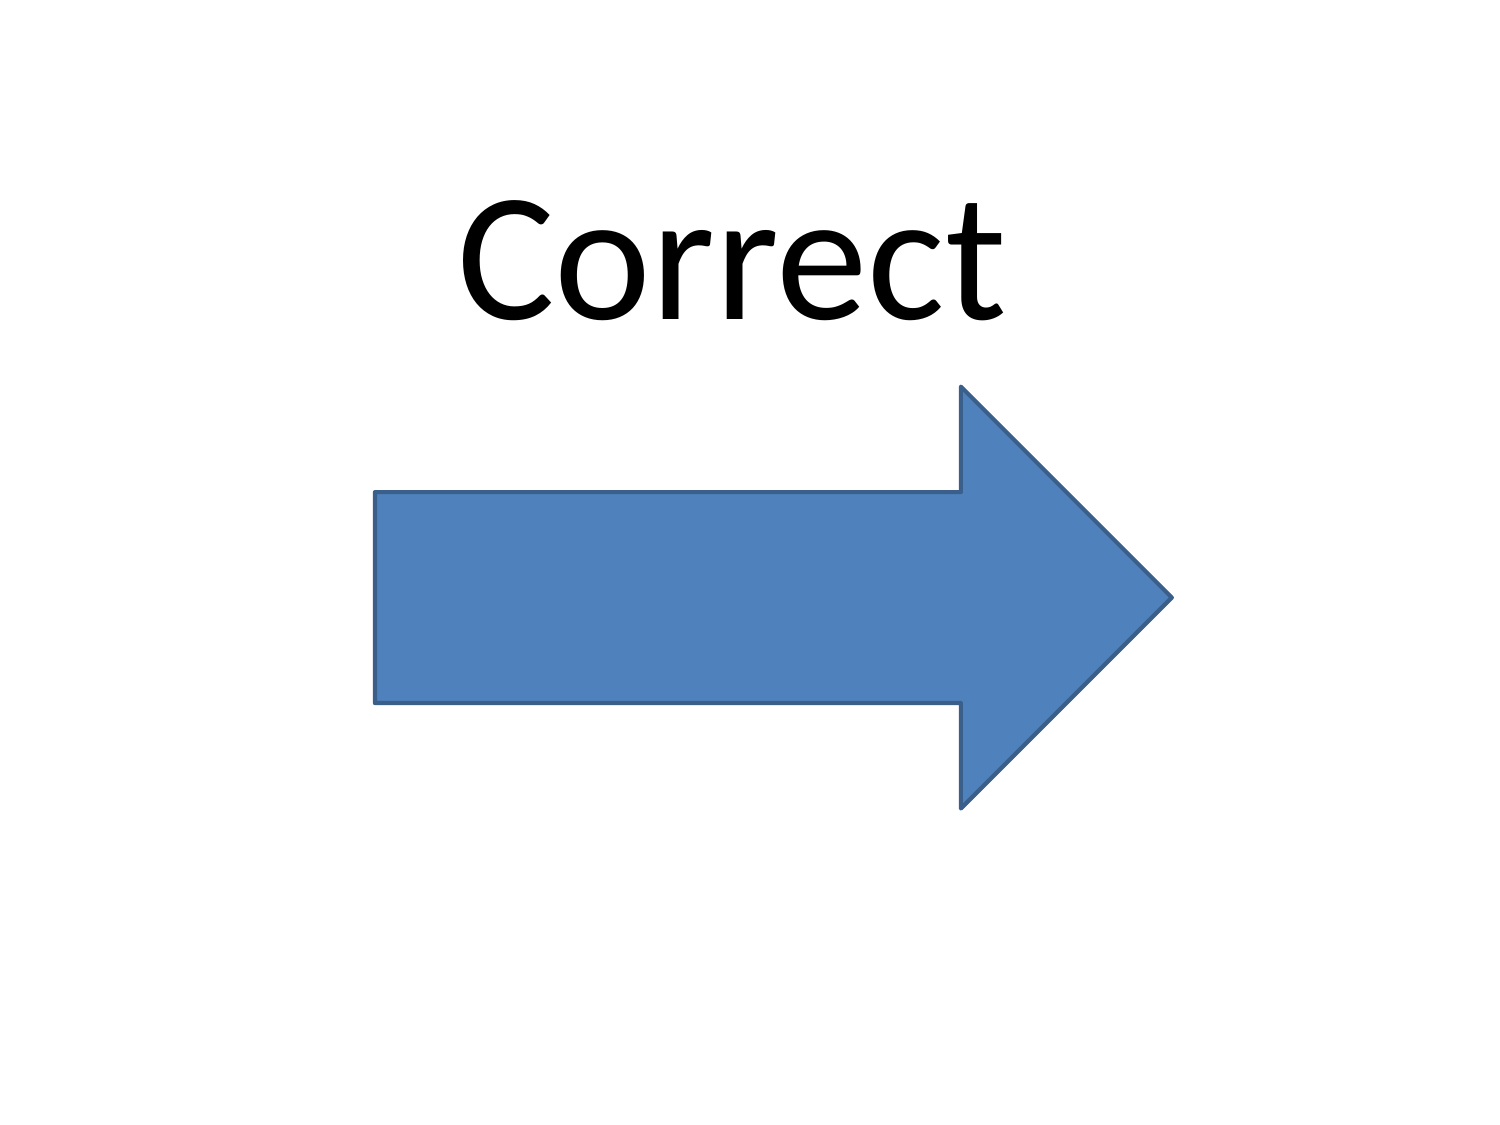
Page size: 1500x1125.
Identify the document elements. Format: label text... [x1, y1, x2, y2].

text_box [372, 384, 1174, 811]
text_box Correct [199, 128, 1266, 364]
